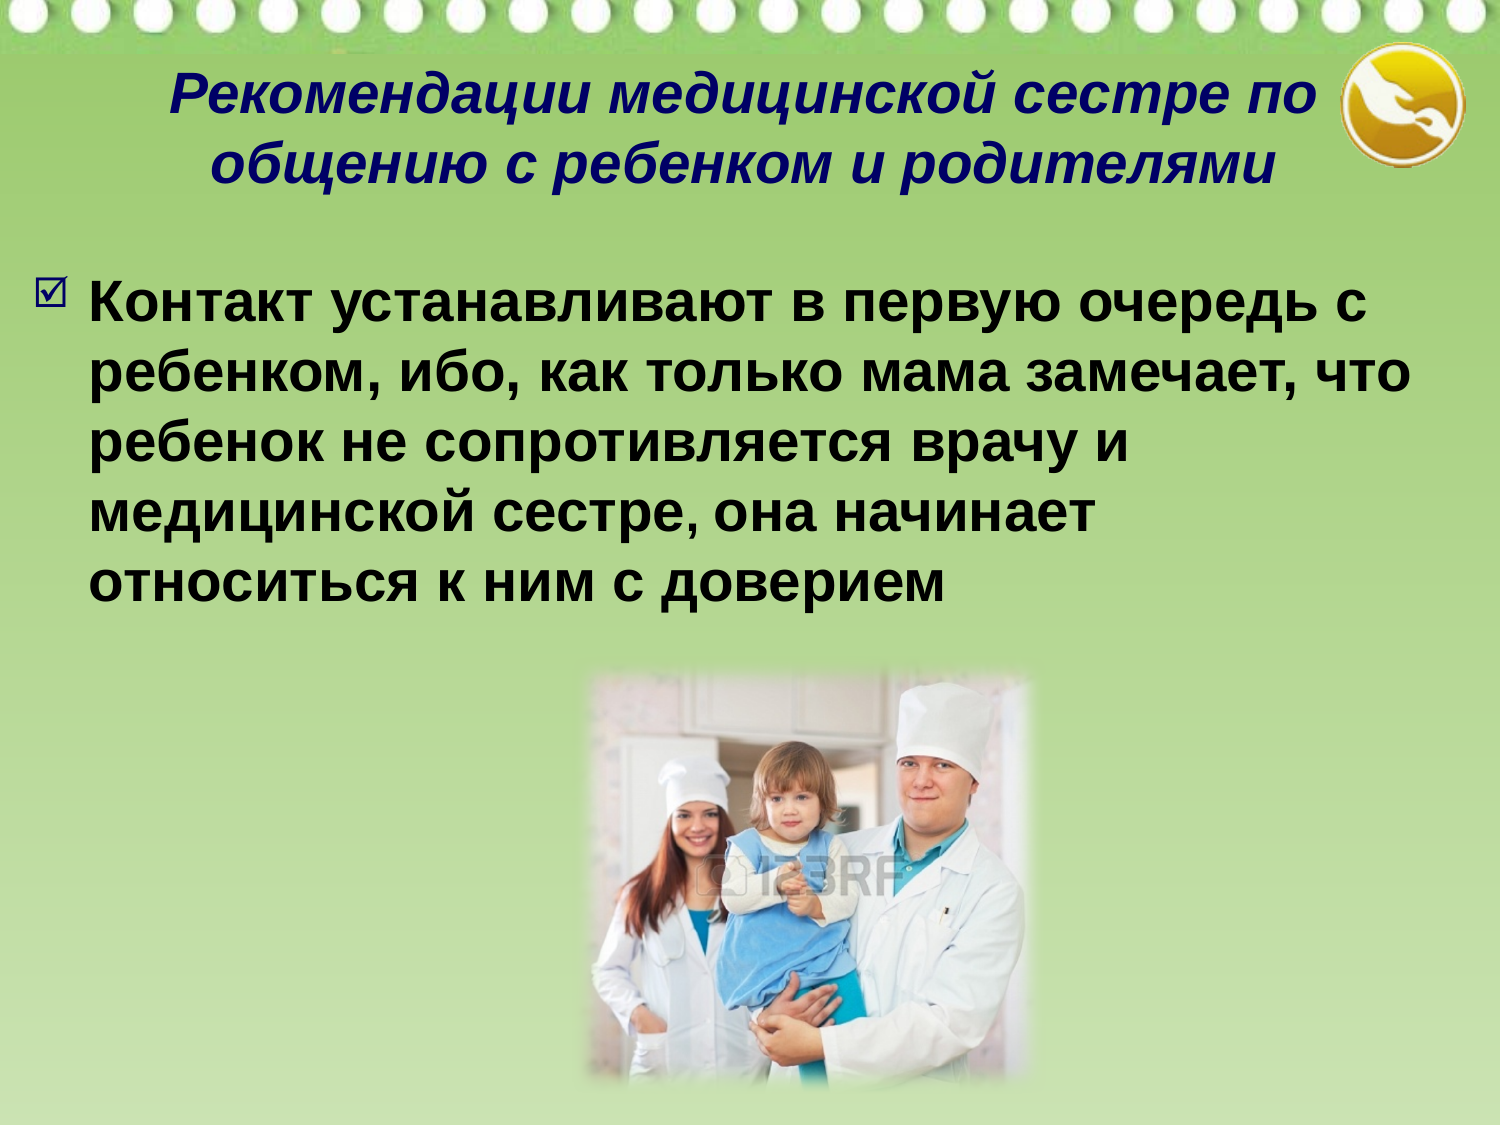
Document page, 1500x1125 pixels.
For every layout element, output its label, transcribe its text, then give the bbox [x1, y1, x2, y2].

list Контакт устанавливают в первую очередь с ребенком, ибо, как только мама замечает, что ребенок не сопротивляется врачу и медицинской сестре, она начинает относиться к ним с доверием [17, 255, 1459, 976]
title Рекомендации медицинской сестре по общению с ребенком и родителями [112, 31, 1376, 219]
picture [0, 0, 1500, 168]
picture [572, 656, 1046, 1094]
